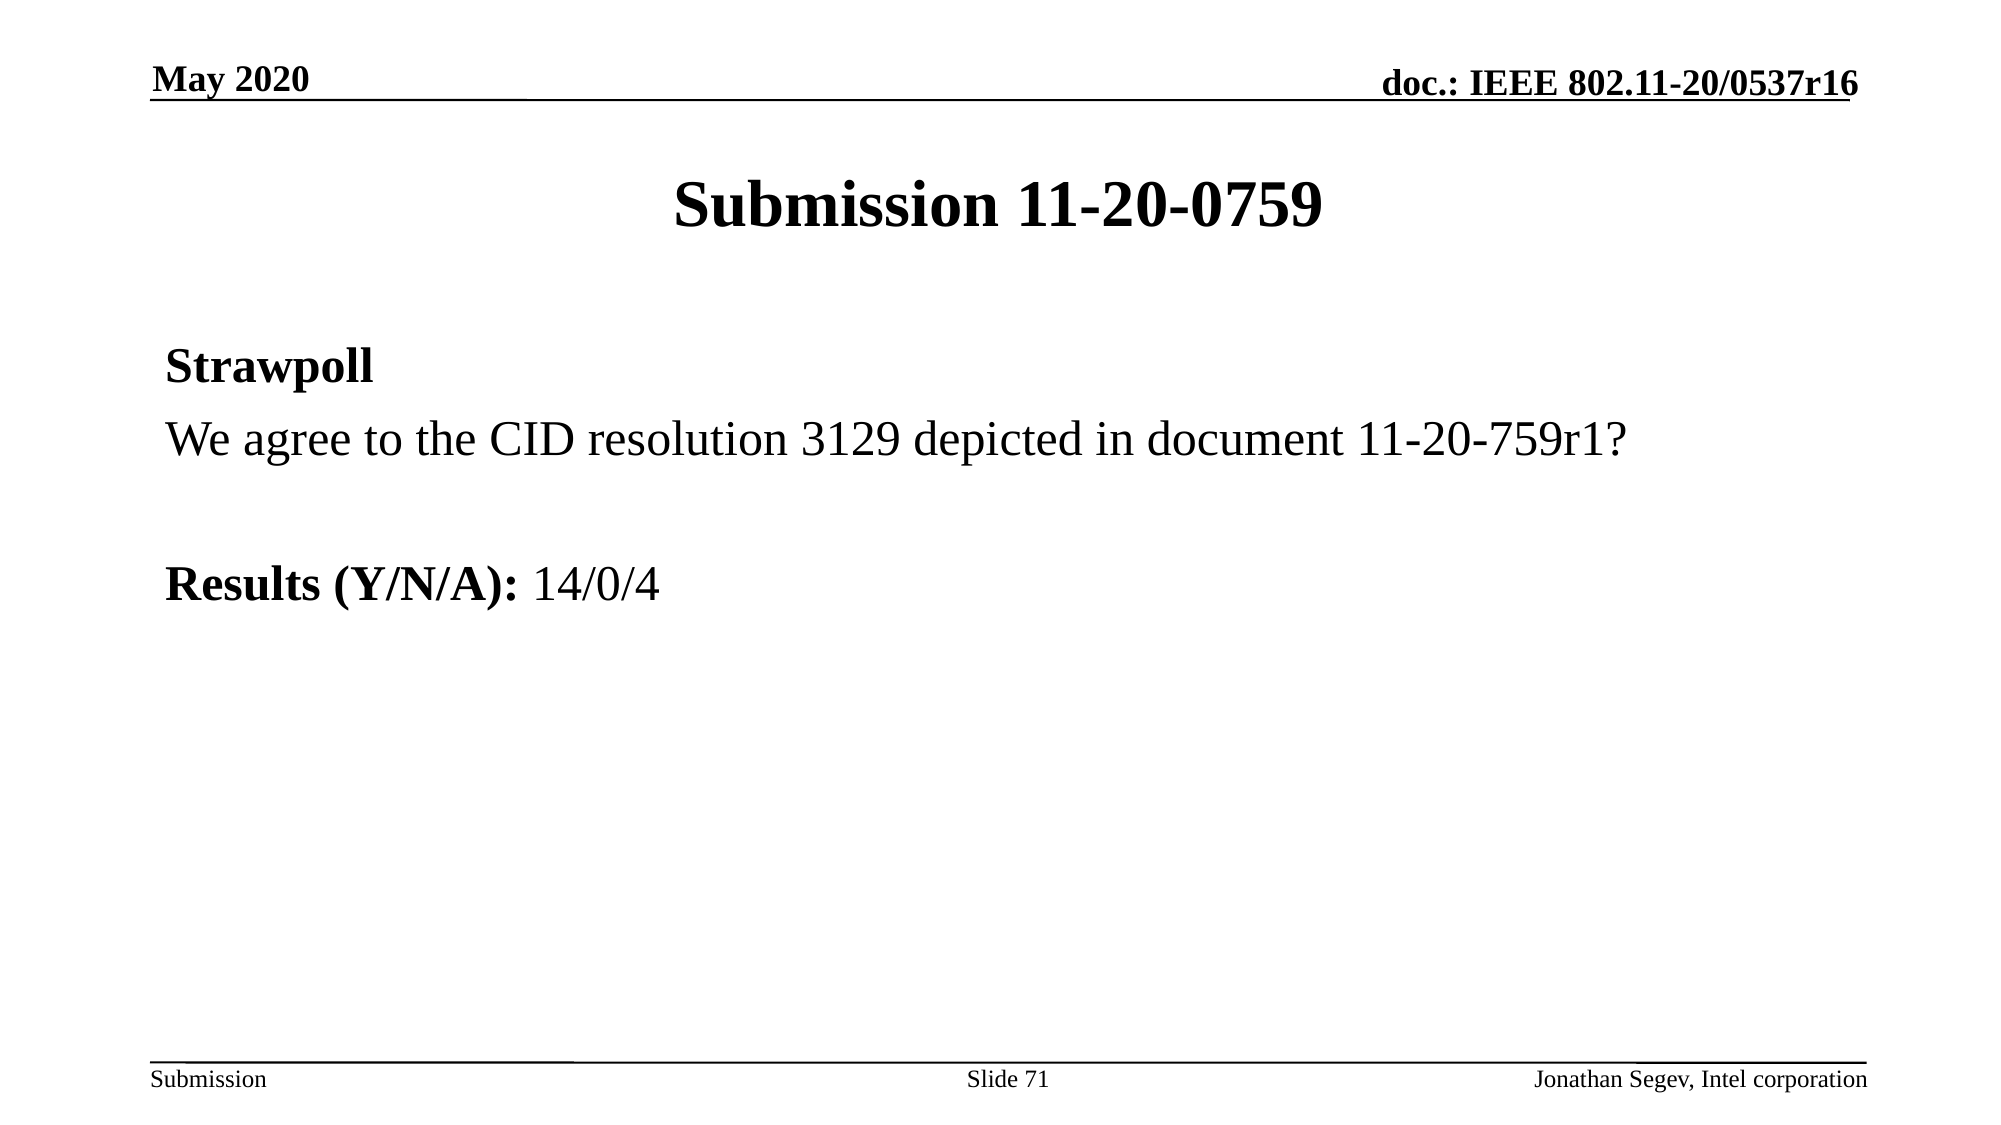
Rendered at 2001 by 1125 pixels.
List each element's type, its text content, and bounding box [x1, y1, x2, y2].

footer Jonathan Segev, Intel corporation [1171, 1061, 1869, 1093]
title Submission 11-20-0759 [149, 112, 1850, 288]
slide_number Slide 71 [950, 1061, 1067, 1123]
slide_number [152, 54, 563, 100]
list Strawpoll We agree to the CID resolution 3129 depicted in document 11-20-759r1? Results (Y/N/A): 14/0/4 [149, 324, 1850, 1000]
